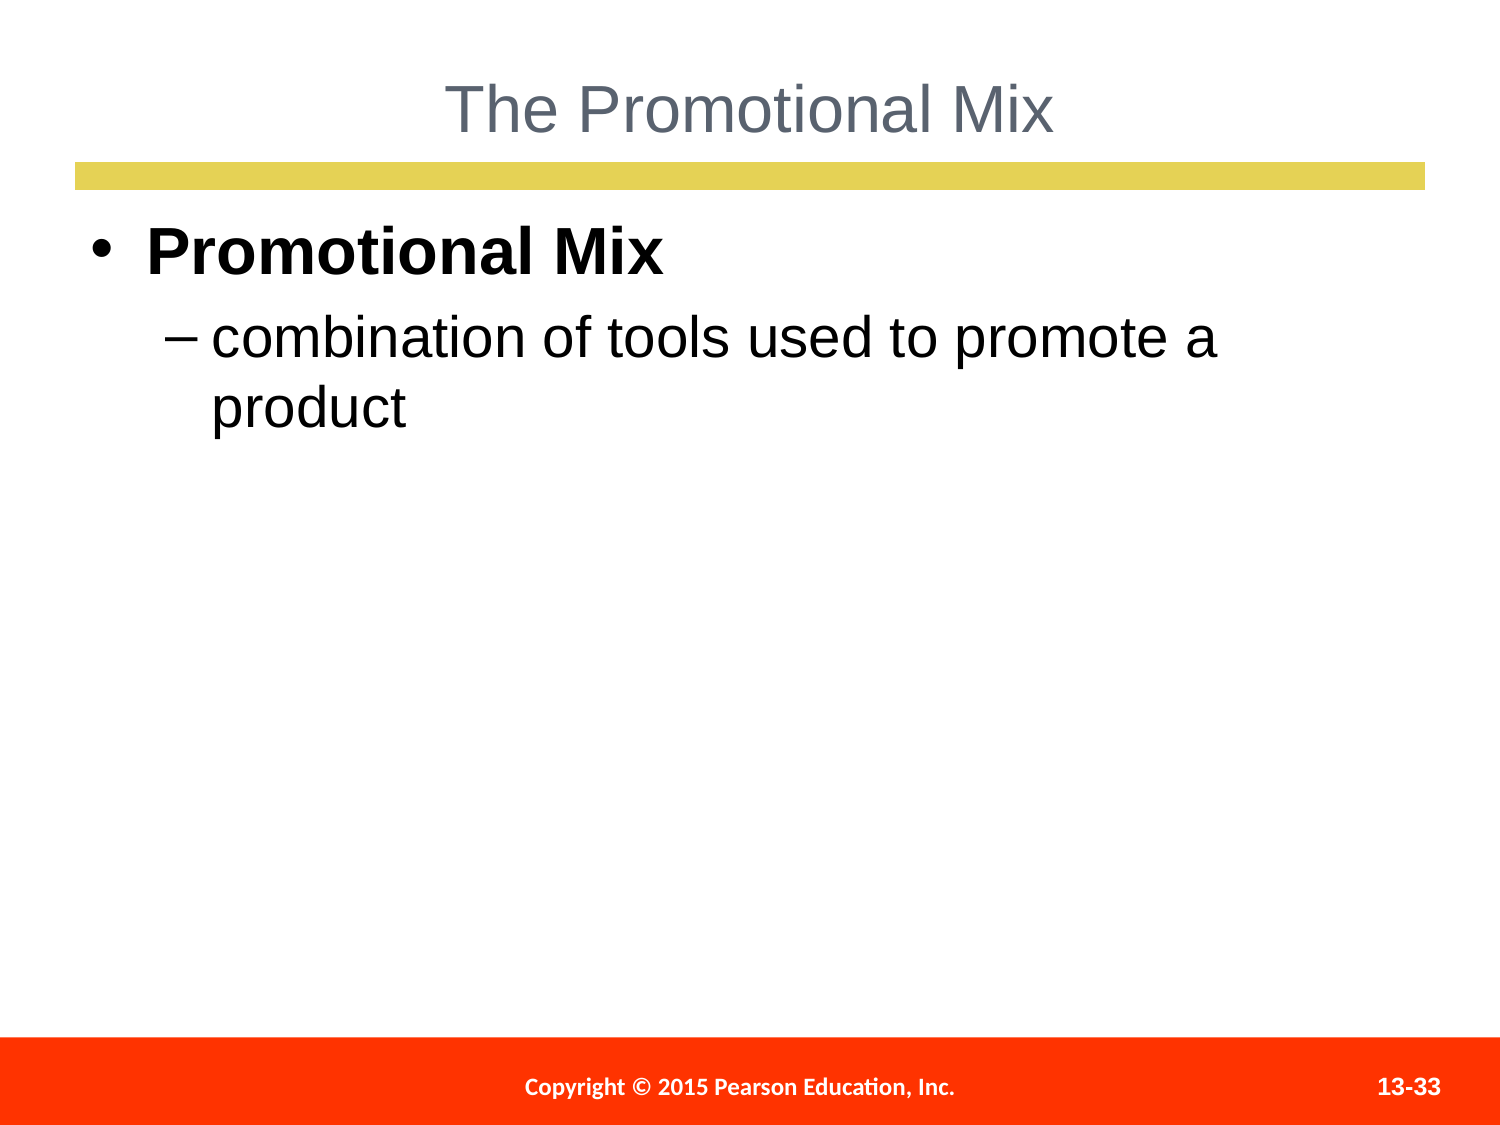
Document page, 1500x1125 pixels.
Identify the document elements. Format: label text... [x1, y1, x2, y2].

list Promotional Mix combination of tools used to promote a product [74, 199, 1426, 1006]
title The Promotional Mix [74, 12, 1426, 199]
